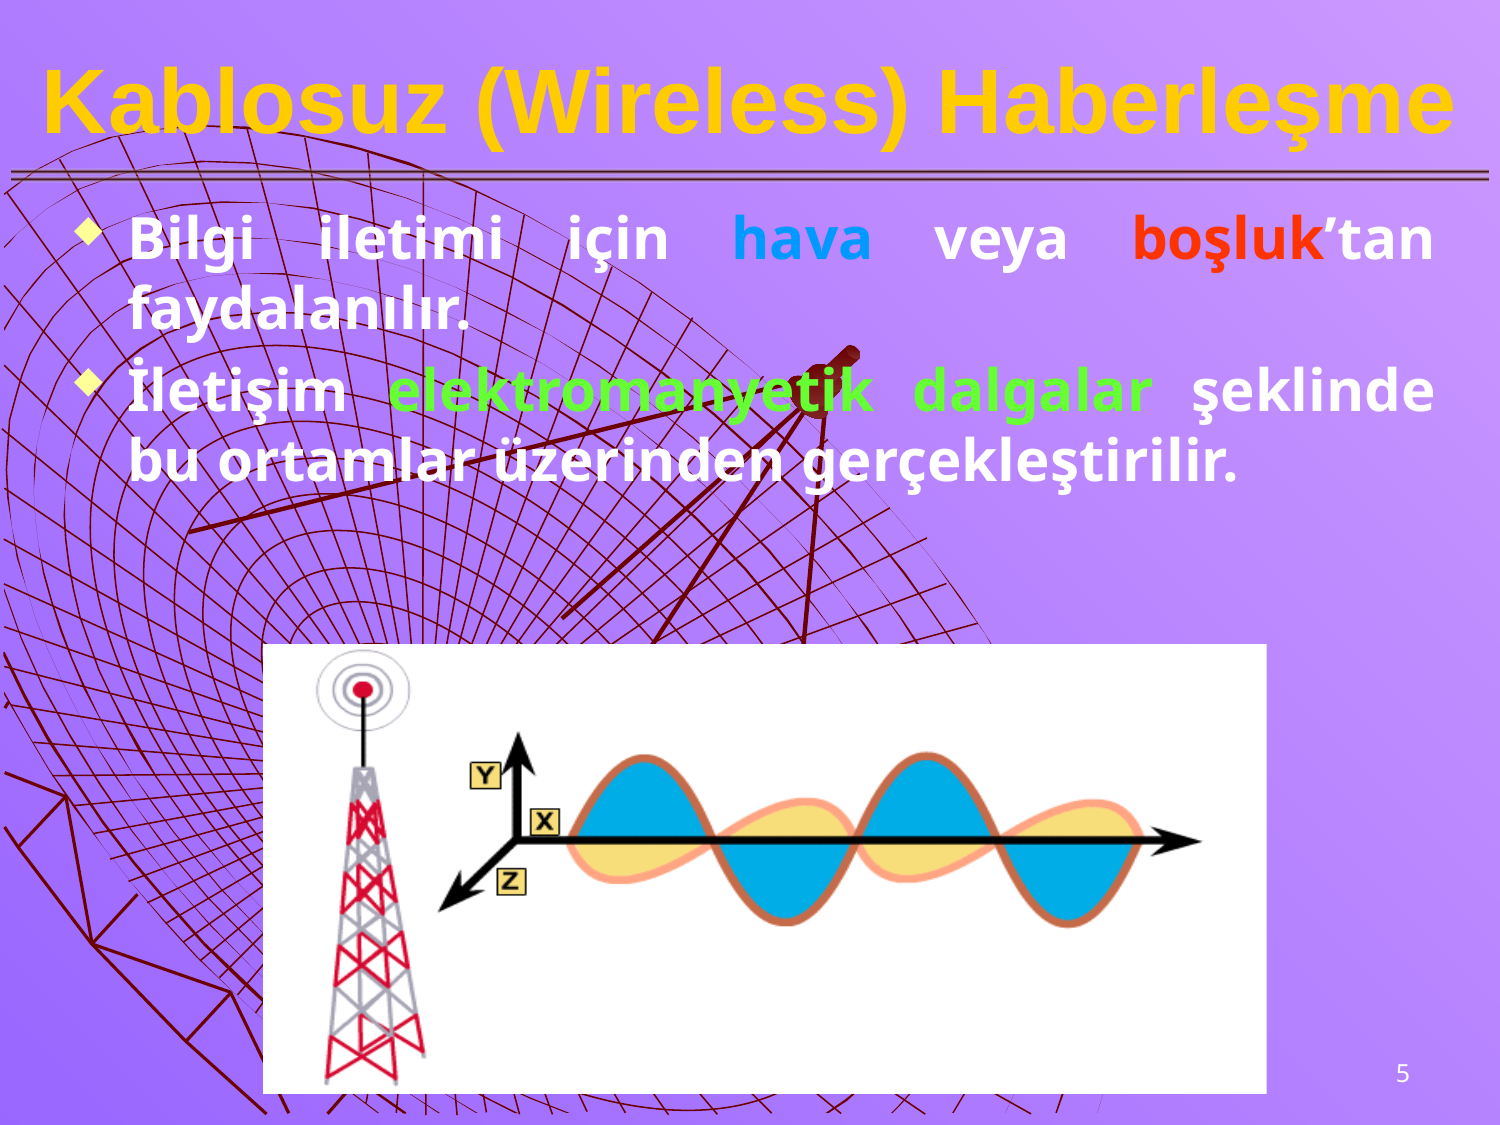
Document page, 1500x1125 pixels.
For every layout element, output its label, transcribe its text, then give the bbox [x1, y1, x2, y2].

slide_number 5 [1270, 1023, 1426, 1100]
title Kablosuz (Wireless) Haberleşme [0, 15, 1500, 179]
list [262, 643, 1267, 1095]
list Bilgi iletimi için hava veya boşluk’tan faydalanılır. İletişim elektromanyetik dalgalar şeklinde bu ortamlar üzerinden gerçekleştirilir. [55, 193, 1452, 615]
